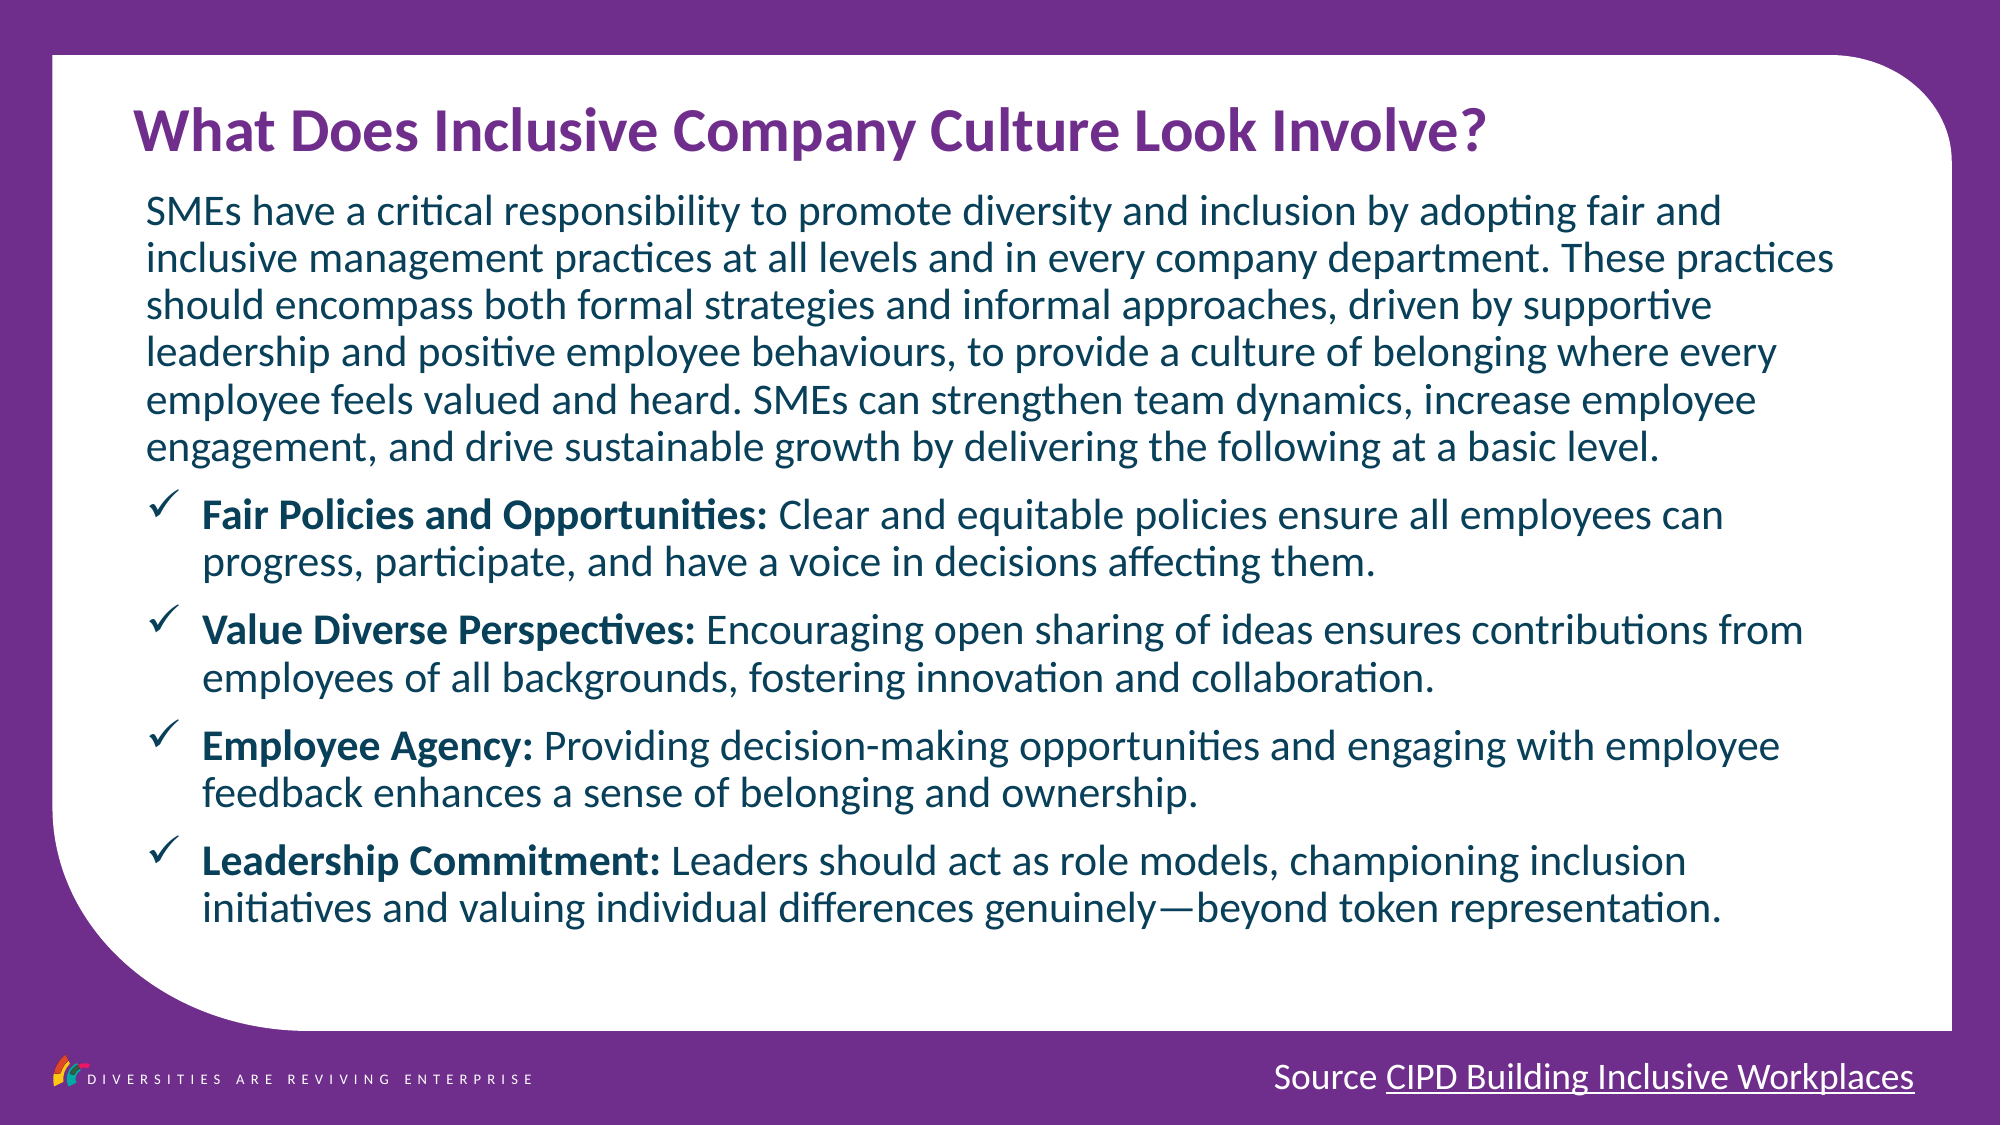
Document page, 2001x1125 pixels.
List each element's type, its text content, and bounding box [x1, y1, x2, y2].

list What Does Inclusive Company Culture Look Involve? [119, 90, 1858, 222]
text_box Source CIPD Building Inclusive Workplaces [1259, 1044, 1931, 1104]
list SMEs have a critical responsibility to promote diversity and inclusion by adopting fair and inclusive management practices at all levels and in every company department. These practices should encompass both formal strategies and informal approaches, driven by supportive leadership and positive employee behaviours, to provide a culture of belonging where every employee feels valued and heard. SMEs can strengthen team dynamics, increase employee engagement, and drive sustainable growth by delivering the following at a basic level. Fair Policies and Opportunities: Clear and equitable policies ensure all employees can progress, participate, and have a voice in decisions affecting them. Value Diverse Perspectives: Encouraging open sharing of ideas ensures contributions from employees of all backgrounds, fostering innovation and collaboration. Employee Agency: Providing decision-making opportunities and engaging with employee feedback enhances a sense of belonging and ownership. Leadership Commitment: Leaders should act as role models, championing inclusion initiatives and valuing individual differences genuinely—beyond token representation. [130, 180, 1869, 812]
